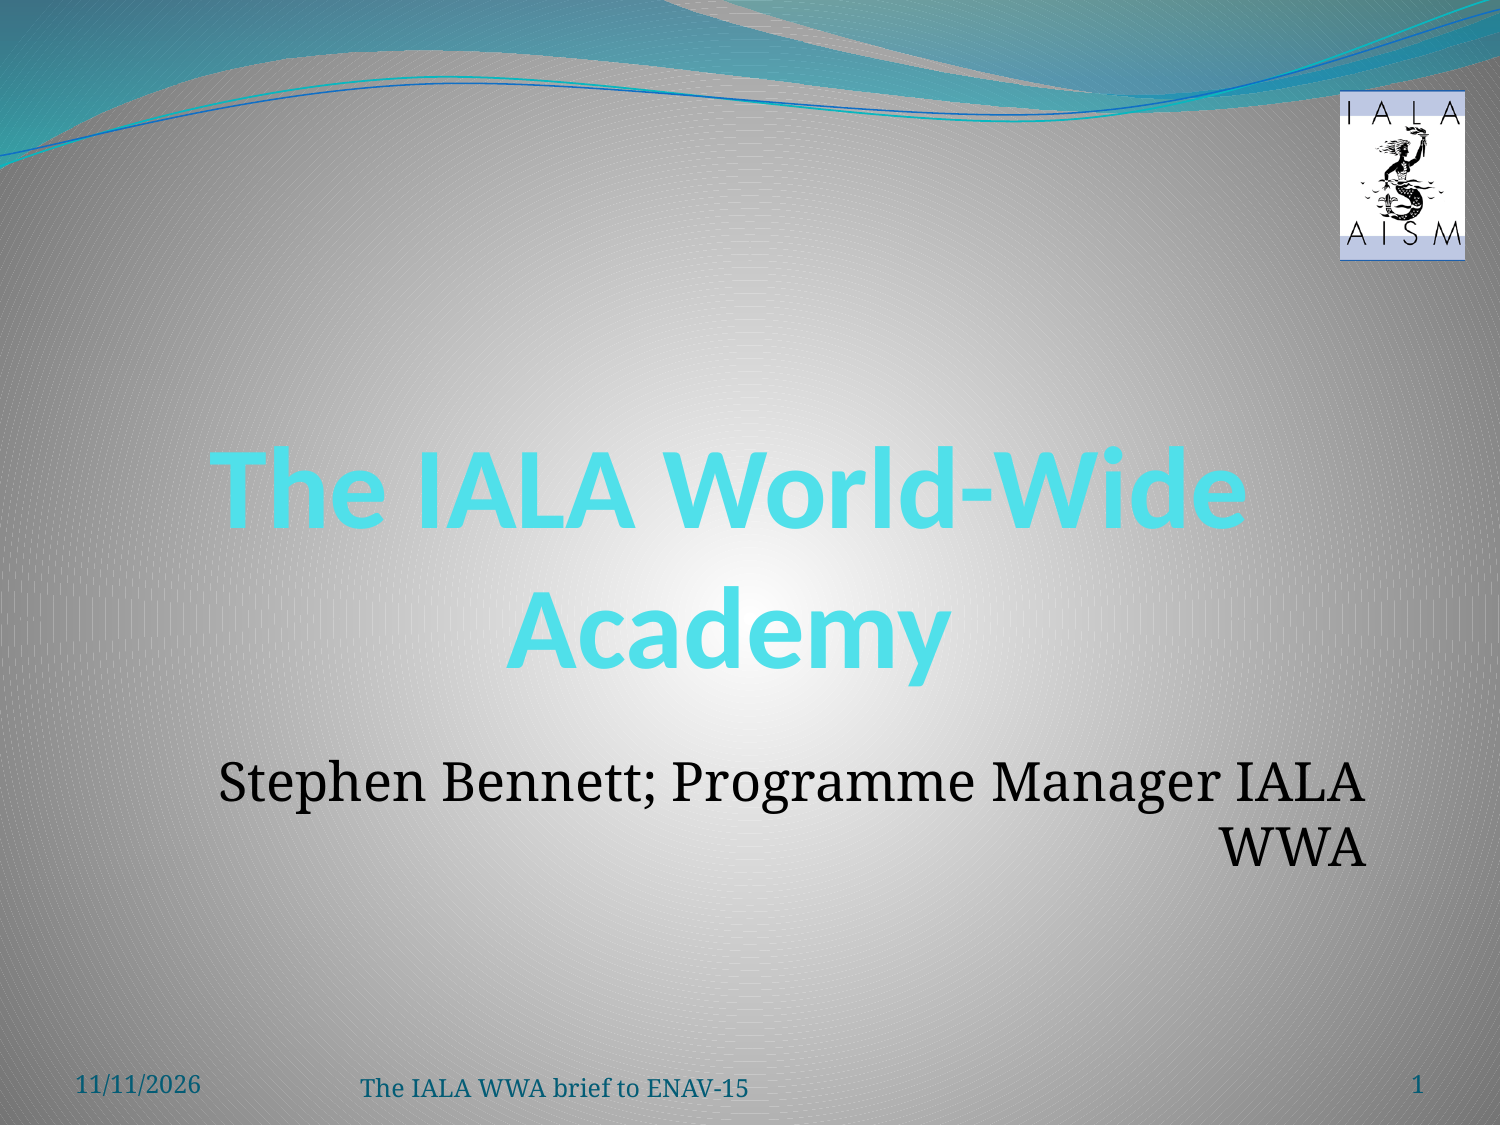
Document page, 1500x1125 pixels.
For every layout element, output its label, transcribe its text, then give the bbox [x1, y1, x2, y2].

title The IALA World-Wide Academy [87, 224, 1376, 693]
picture [1340, 90, 1465, 261]
footer The IALA WWA brief to ENAV-15 [360, 1042, 1282, 1103]
subtitle Stephen Bennett; Programme Manager IALA WWA [88, 739, 1377, 933]
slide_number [75, 1042, 360, 1103]
slide_number 1 [1299, 1042, 1425, 1103]
